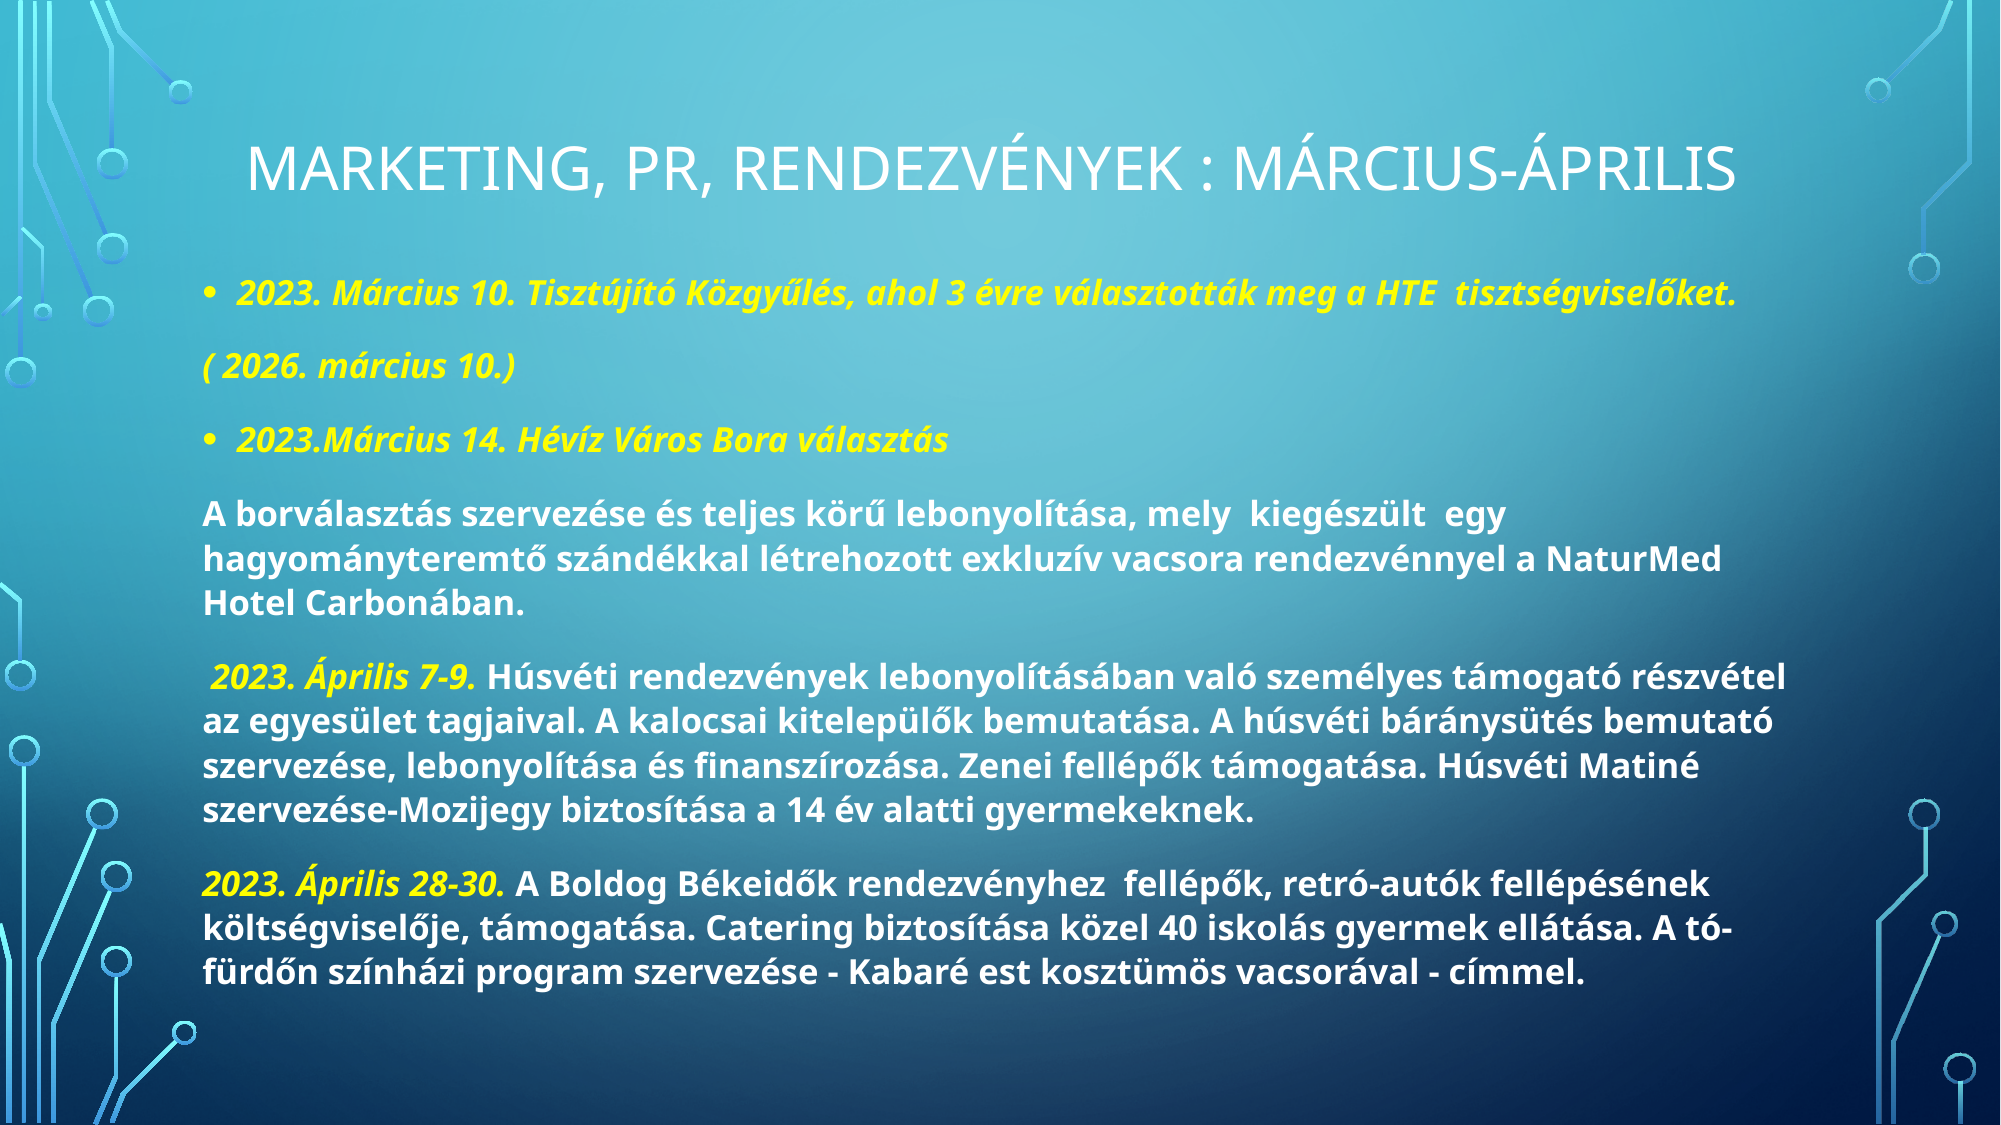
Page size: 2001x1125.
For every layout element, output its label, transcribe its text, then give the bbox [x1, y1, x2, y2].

title Marketing, PR, Rendezvények : Március-Április [187, 101, 1813, 241]
list 2023. Március 10. Tisztújító Közgyűlés, ahol 3 évre választották meg a HTE tisztségviselőket. ( 2026. március 10.) 2023.Március 14. Hévíz Város Bora választás A borválasztás szervezése és teljes körű lebonyolítása, mely kiegészült egy hagyományteremtő szándékkal létrehozott exkluzív vacsora rendezvénnyel a NaturMed Hotel Carbonában. 2023. Április 7-9. Húsvéti rendezvények lebonyolításában való személyes támogató részvétel az egyesület tagjaival. A kalocsai kitelepülők bemutatása. A húsvéti báránysütés bemutató szervezése, lebonyolítása és finanszírozása. Zenei fellépők támogatása. Húsvéti Matiné szervezése-Mozijegy biztosítása a 14 év alatti gyermekeknek. 2023. Április 28-30. A Boldog Békeidők rendezvényhez fellépők, retró-autók fellépésének költségviselője, támogatása. Catering biztosítása közel 40 iskolás gyermek ellátása. A tó-fürdőn színházi program szervezése - Kabaré est kosztümös vacsorával - címmel. [187, 260, 1813, 1011]
